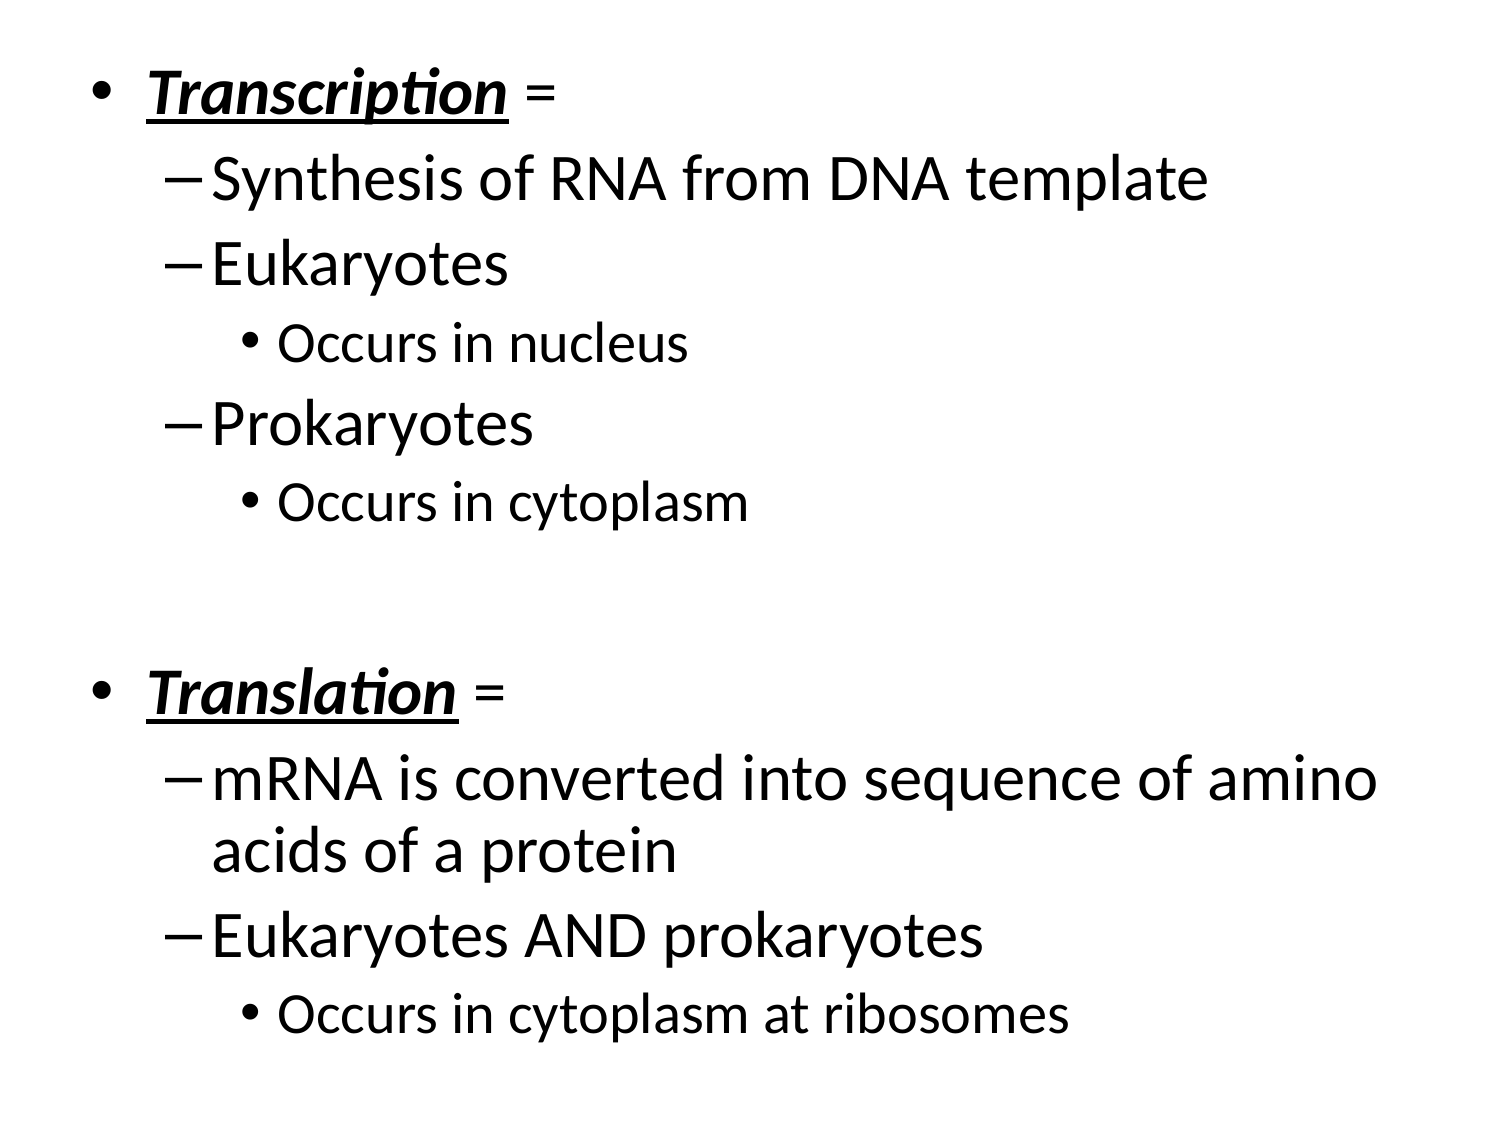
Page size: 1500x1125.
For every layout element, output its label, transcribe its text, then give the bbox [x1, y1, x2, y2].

list Transcription = Synthesis of RNA from DNA template Eukaryotes Occurs in nucleus Prokaryotes Occurs in cytoplasm Translation = mRNA is converted into sequence of amino acids of a protein Eukaryotes AND prokaryotes Occurs in cytoplasm at ribosomes [75, 50, 1425, 1063]
